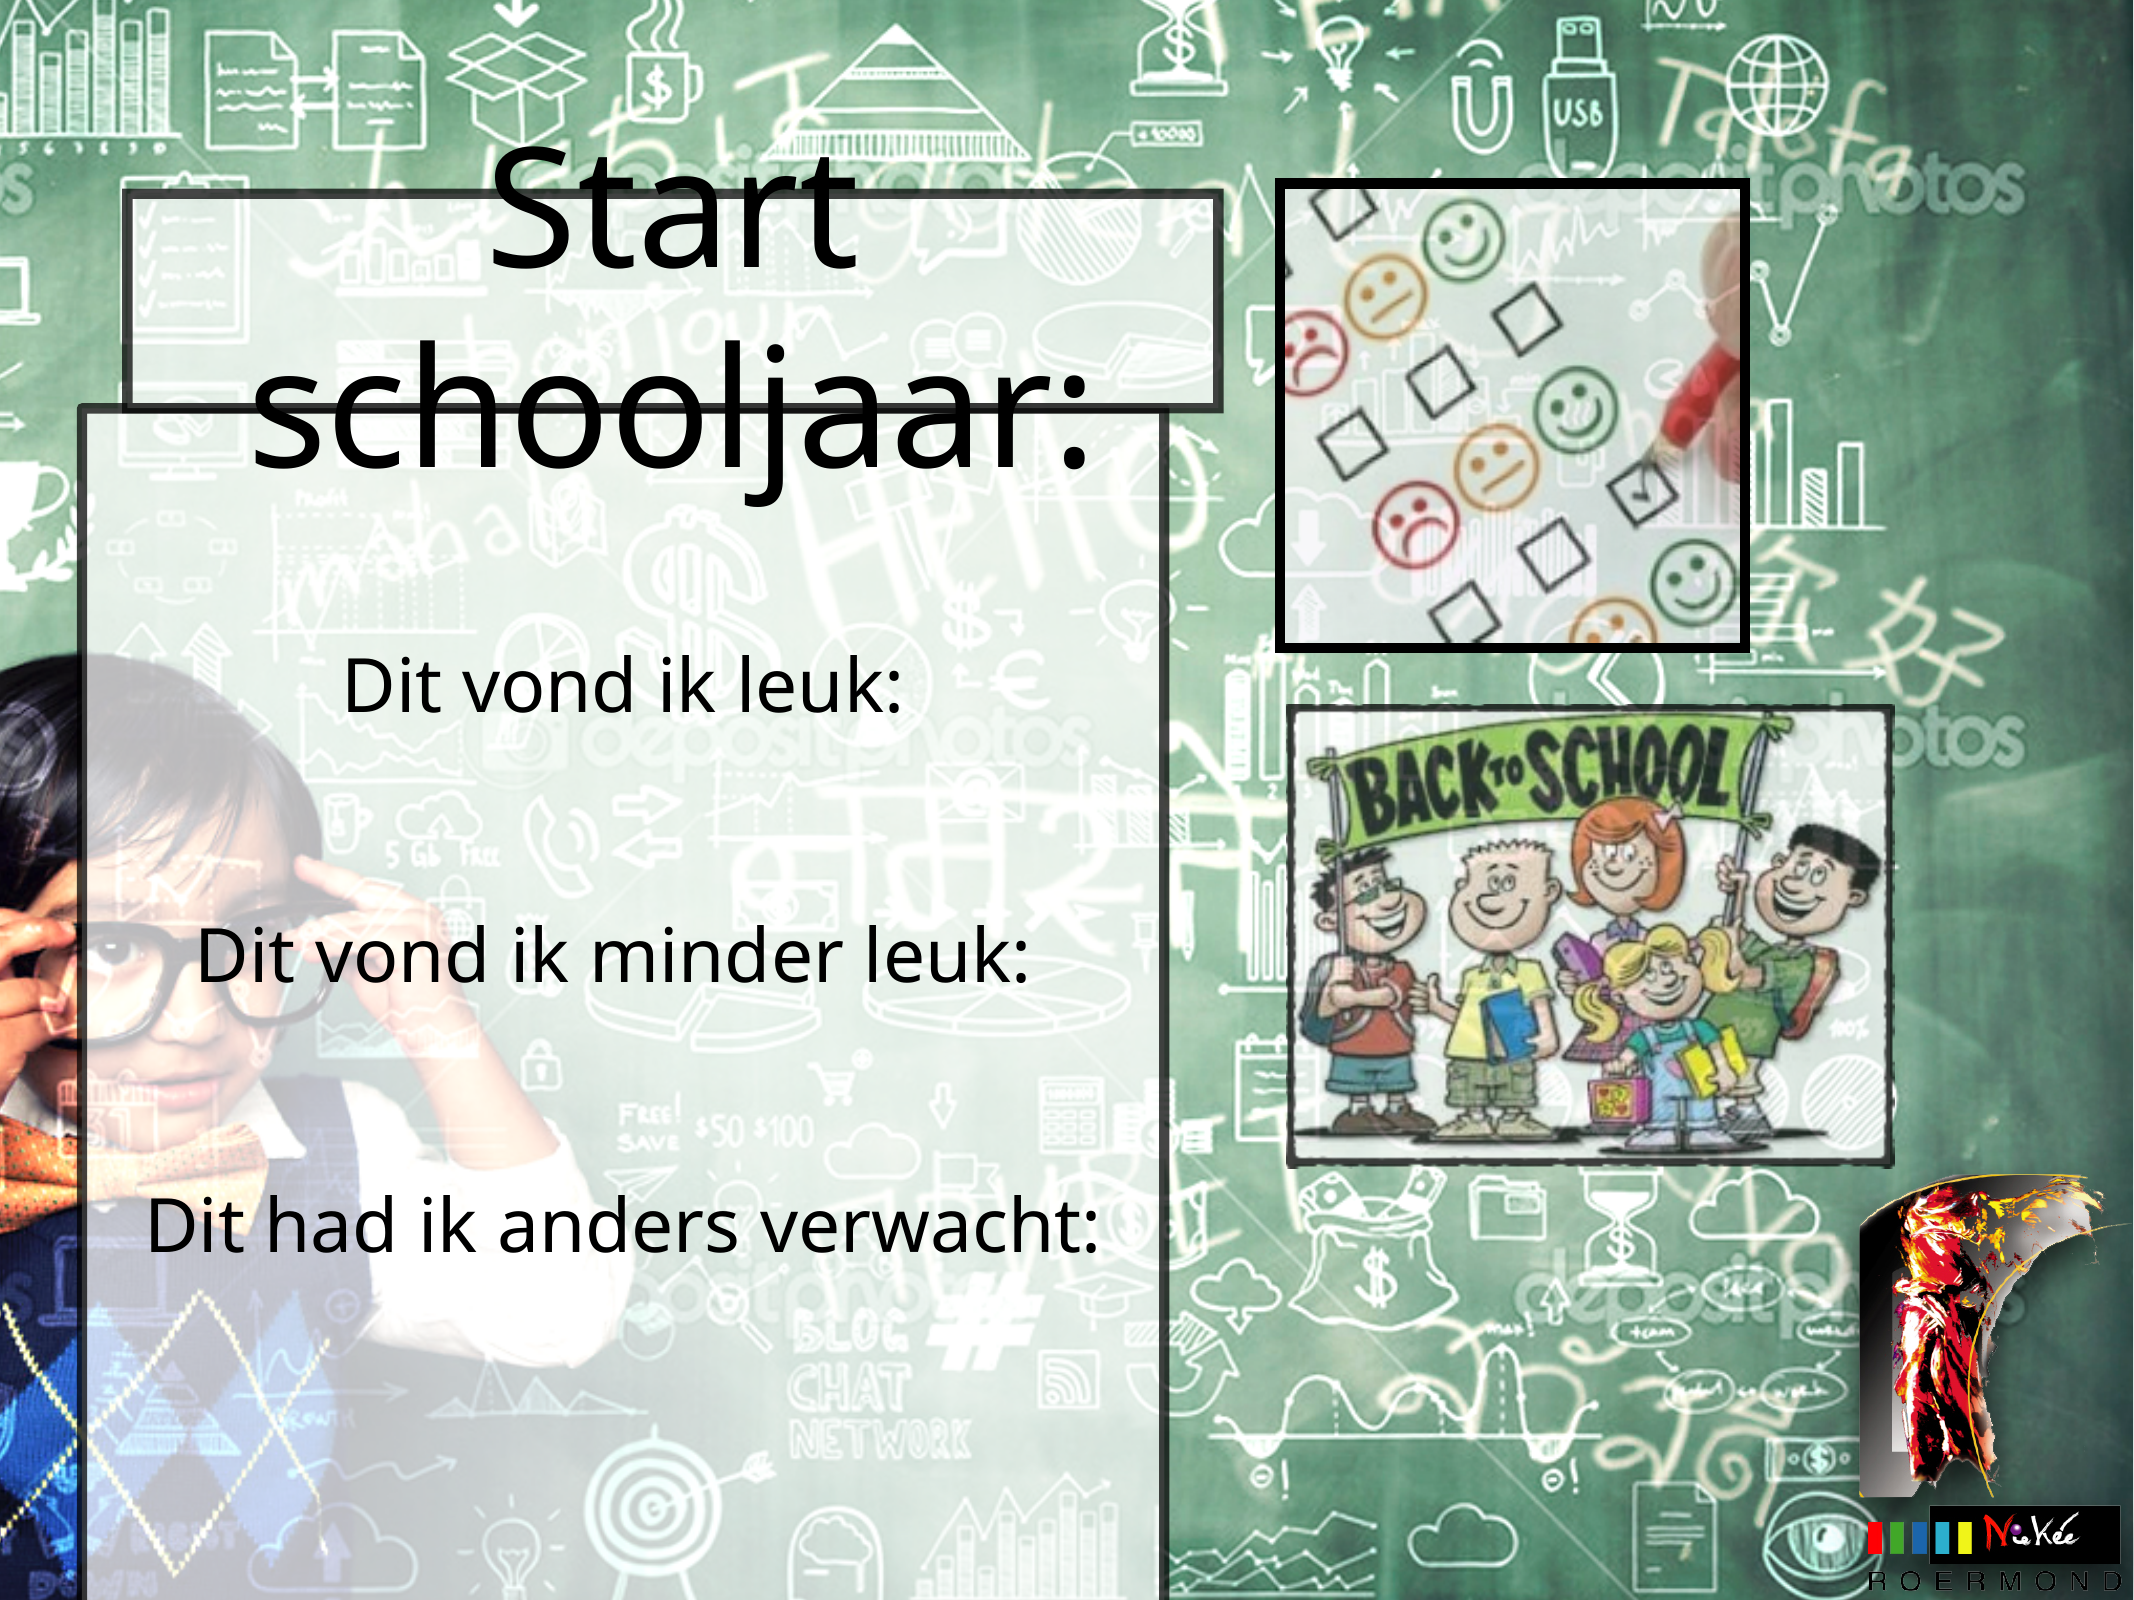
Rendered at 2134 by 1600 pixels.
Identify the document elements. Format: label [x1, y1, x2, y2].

text_box [1286, 703, 1895, 1169]
picture [0, 0, 2134, 1600]
